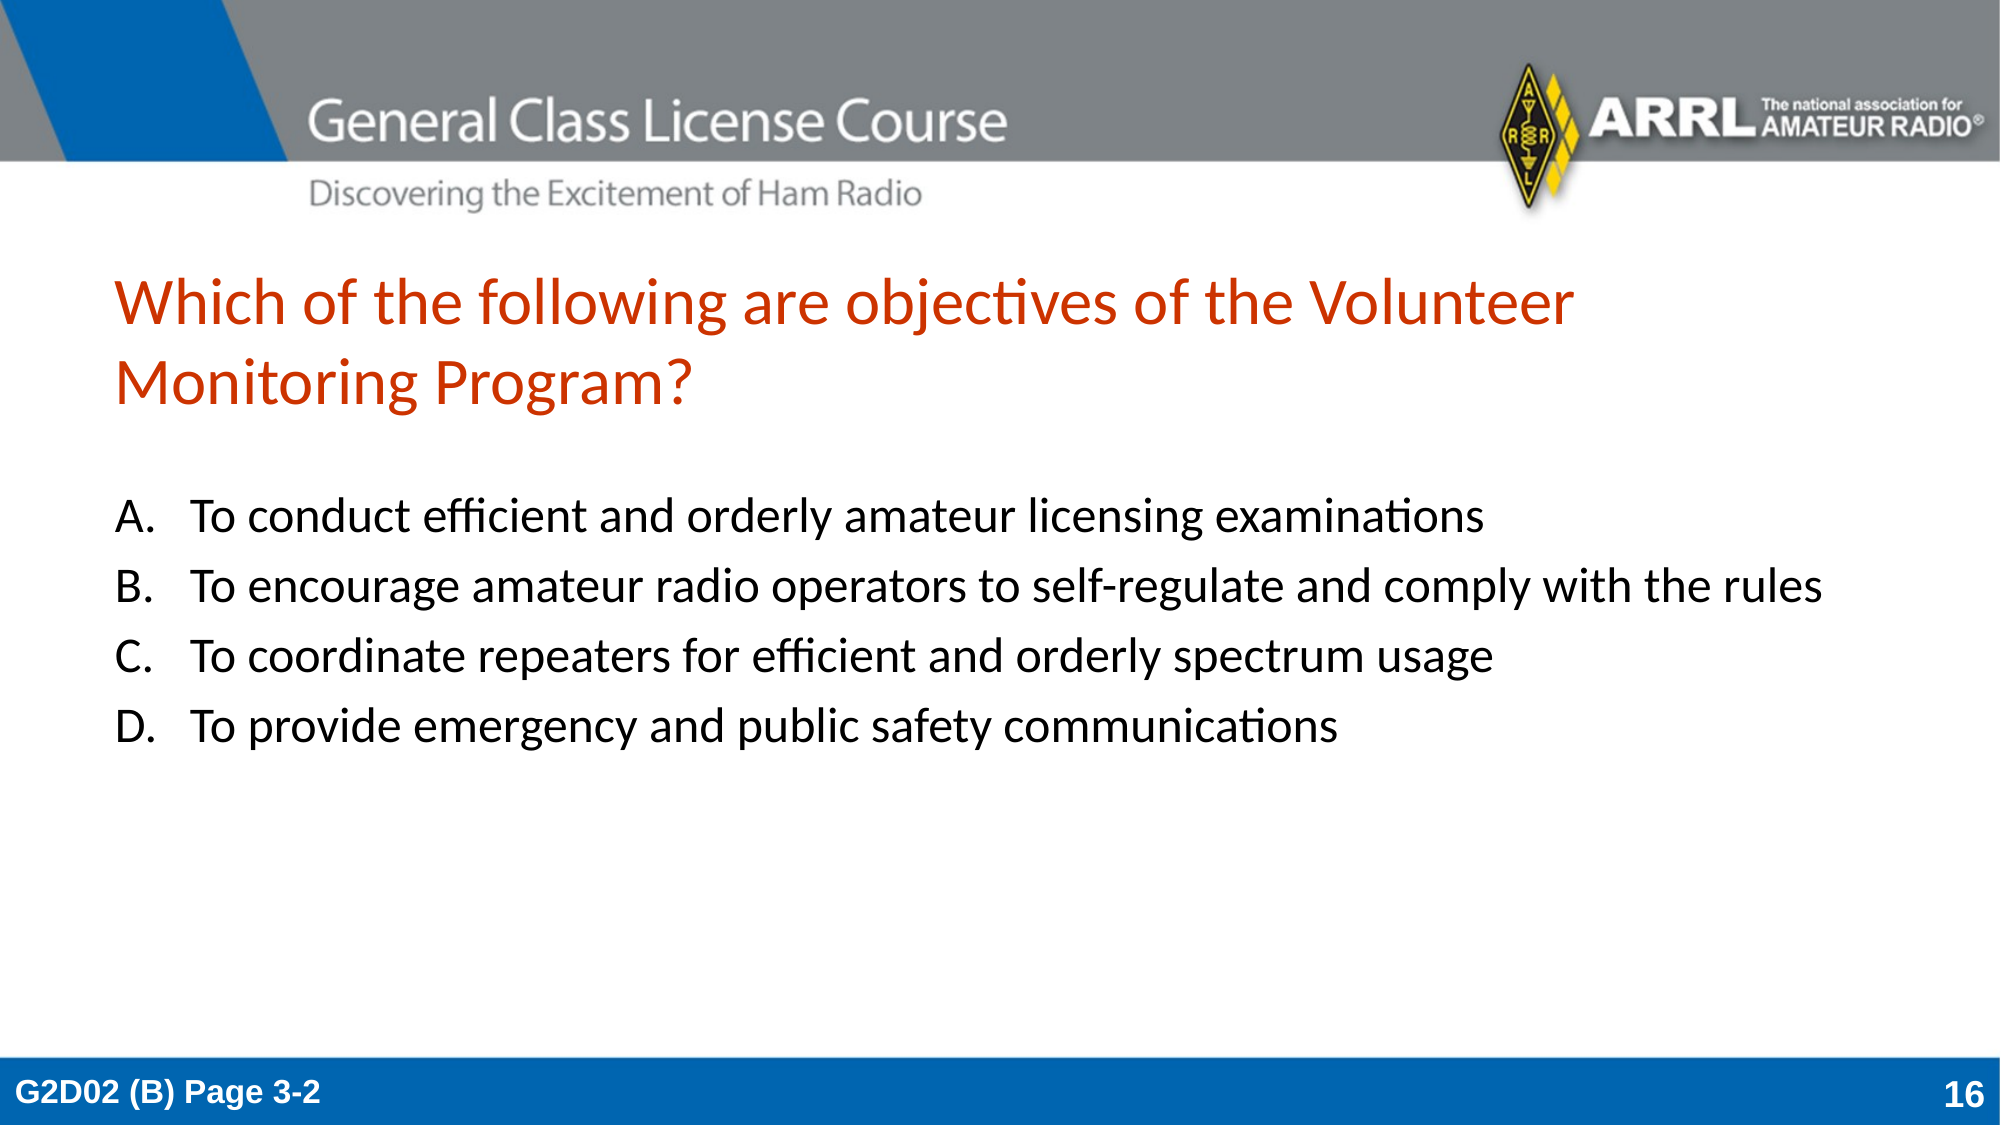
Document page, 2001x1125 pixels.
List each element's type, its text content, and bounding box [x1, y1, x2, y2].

title Which of the following are objectives of the Volunteer Monitoring Program? [99, 249, 1900, 388]
list To conduct efficient and orderly amateur licensing examinations To encourage amateur radio operators to self-regulate and comply with the rules To coordinate repeaters for efficient and orderly spectrum usage To provide emergency and public safety communications [99, 474, 1900, 1005]
text_box 16 [1875, 1062, 2000, 1123]
picture [0, 0, 2001, 1125]
text_box G2D02 (B) Page 3-2 [0, 1062, 1313, 1118]
